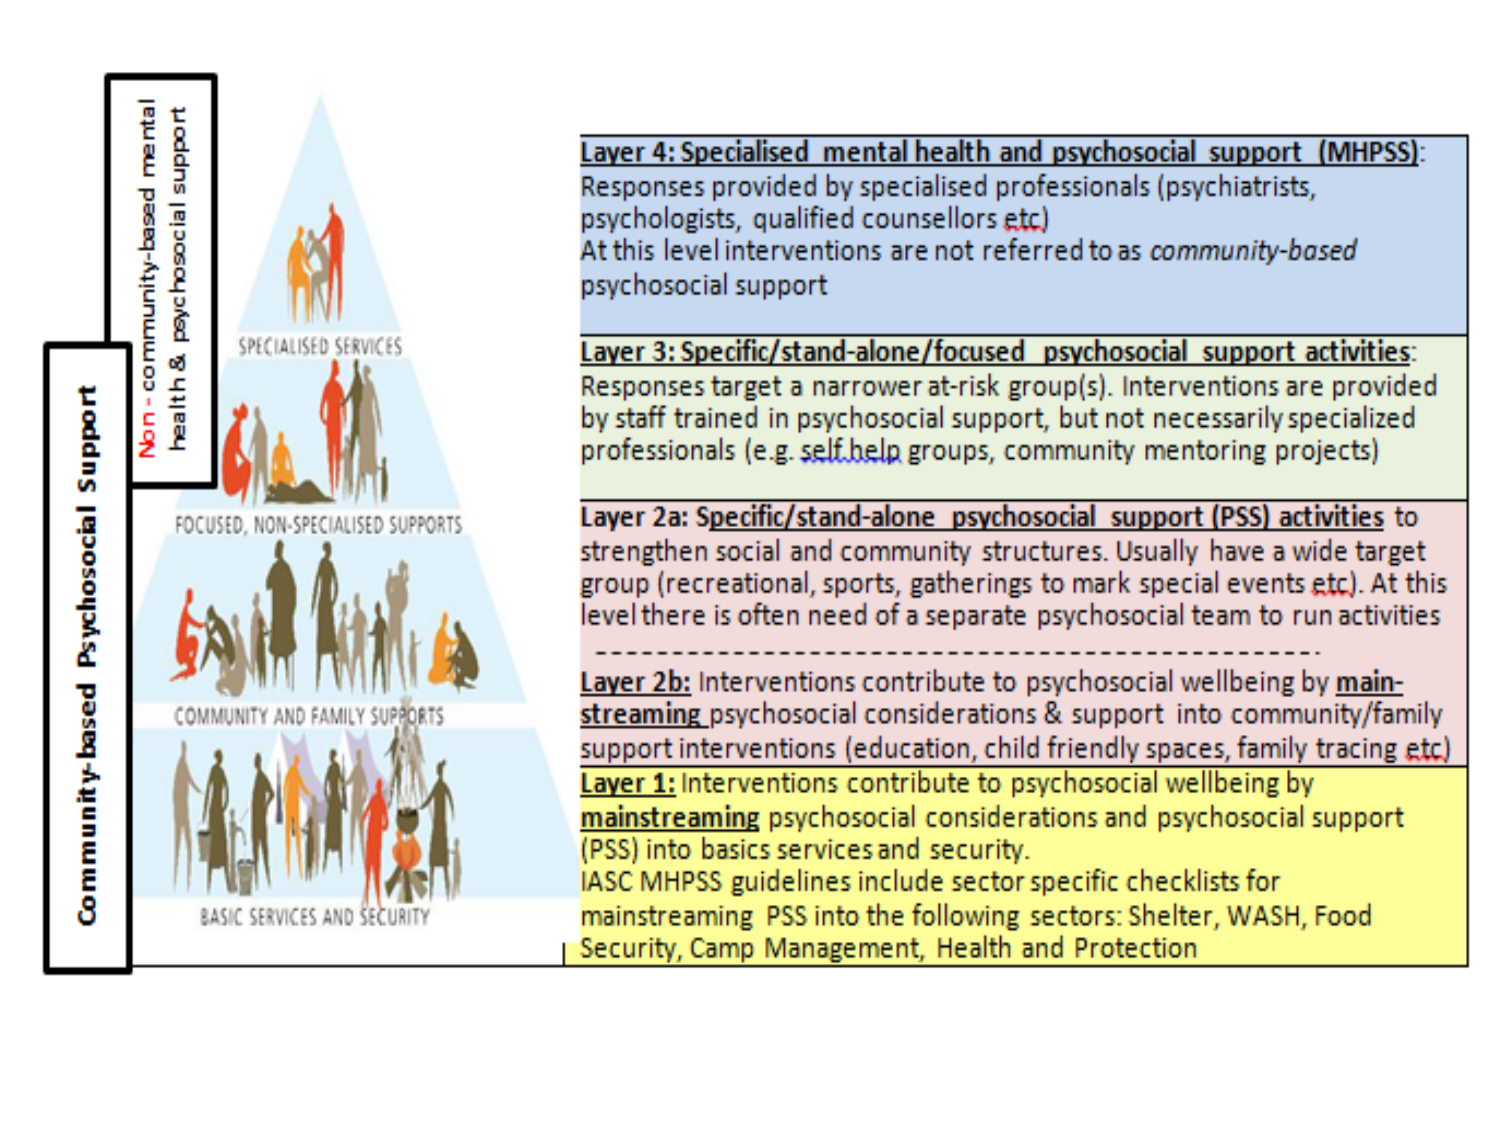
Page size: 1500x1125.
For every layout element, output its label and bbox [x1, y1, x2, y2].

picture [0, 44, 1500, 1011]
